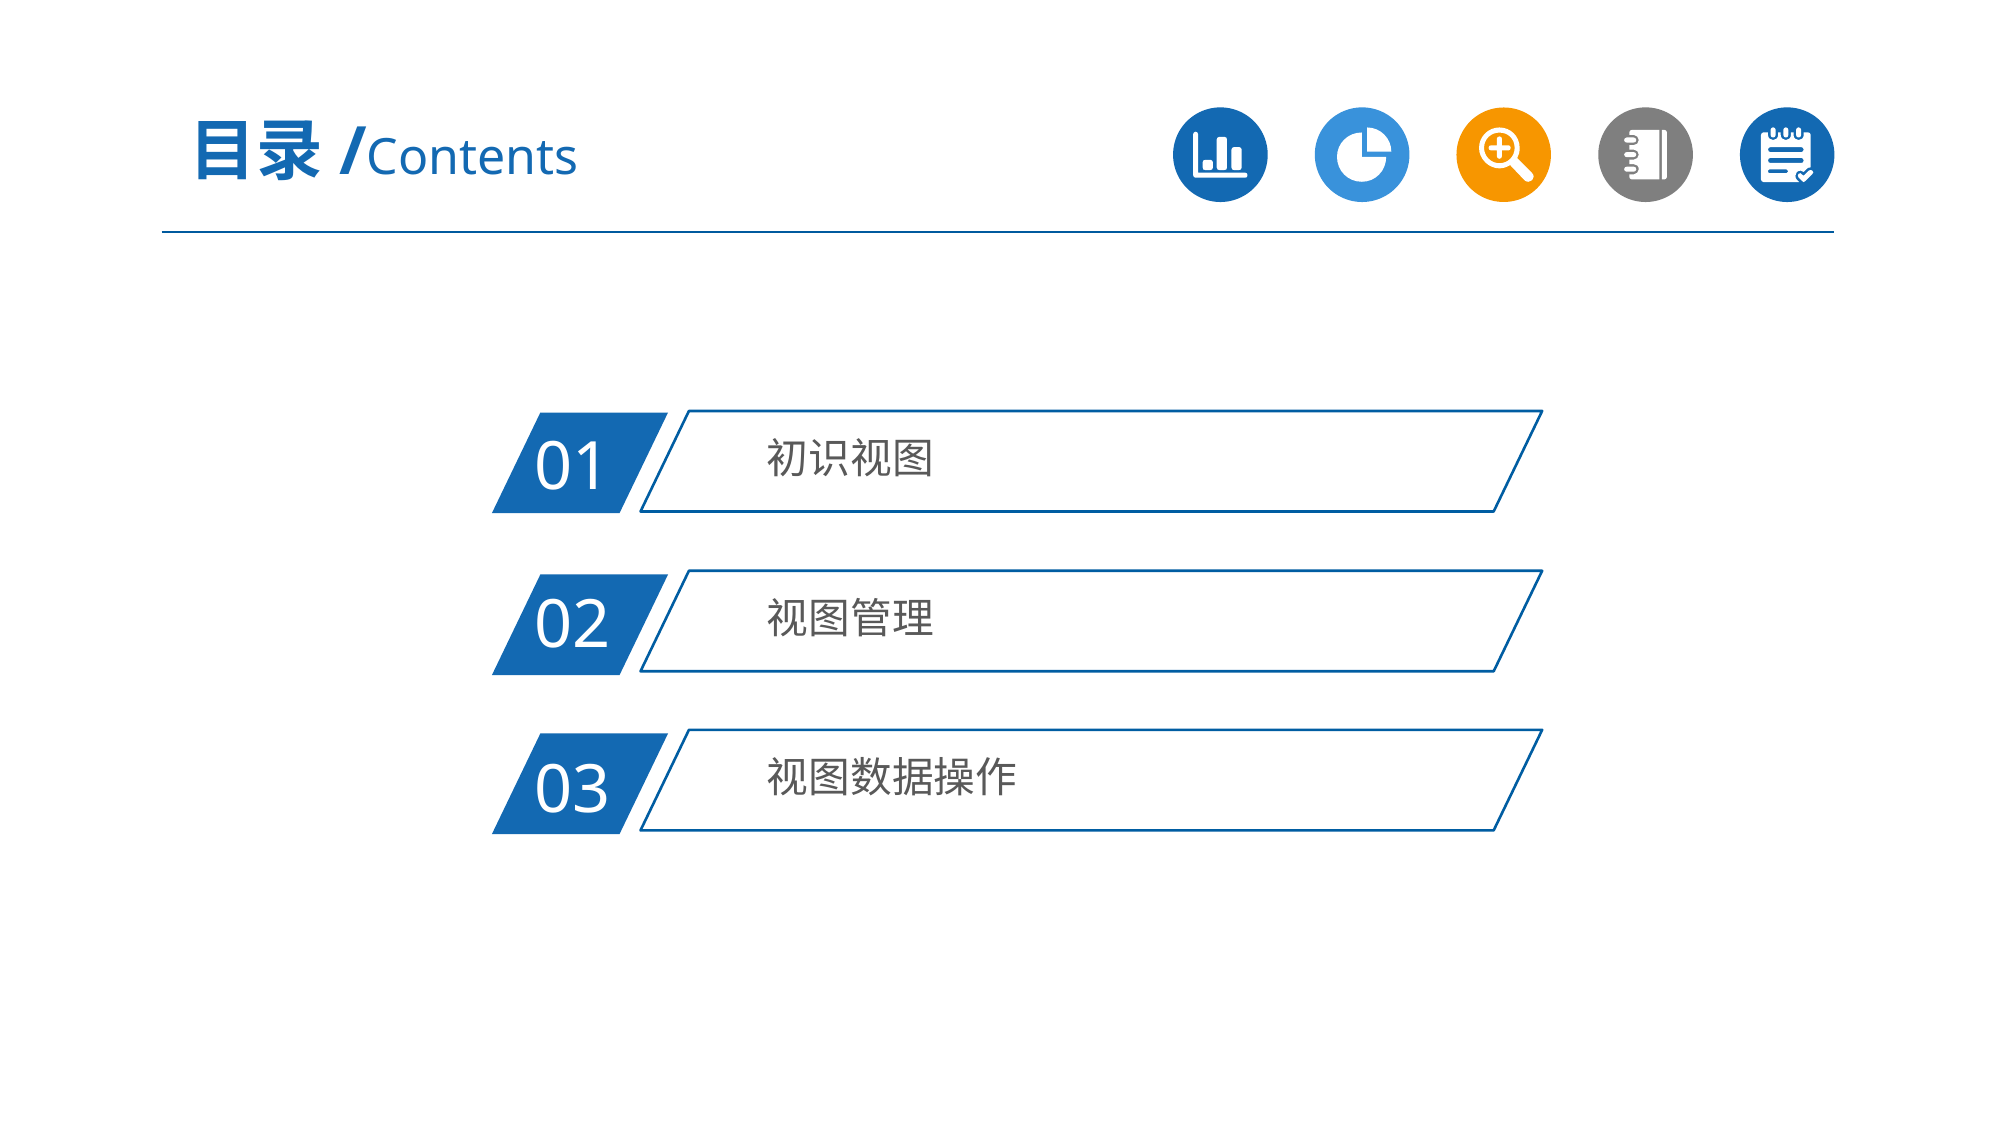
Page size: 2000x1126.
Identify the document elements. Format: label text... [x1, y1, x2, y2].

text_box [491, 733, 636, 835]
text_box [640, 410, 1543, 539]
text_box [640, 570, 1543, 699]
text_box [491, 573, 636, 676]
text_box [491, 412, 637, 514]
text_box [640, 729, 1543, 858]
text_box 目录/Contents [137, 93, 631, 203]
